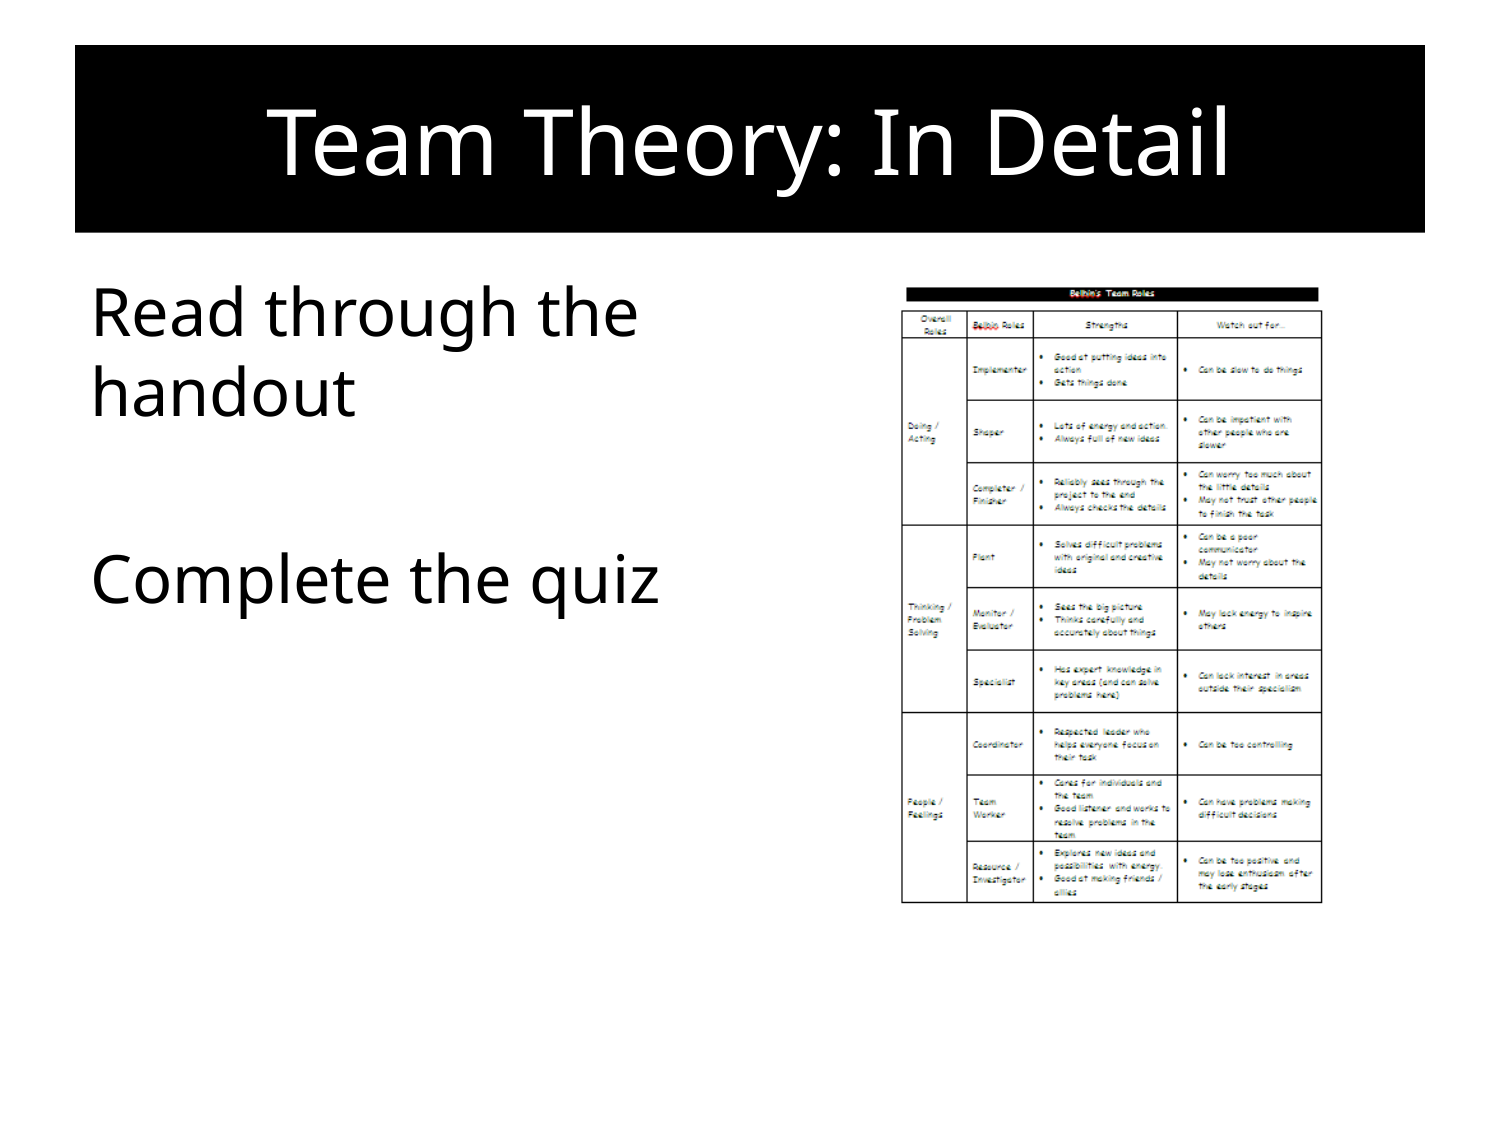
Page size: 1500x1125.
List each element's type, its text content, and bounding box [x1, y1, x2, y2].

picture [879, 270, 1353, 933]
title Team Theory: In Detail [75, 45, 1425, 233]
list Read through the handout Complete the quiz [75, 262, 703, 1005]
